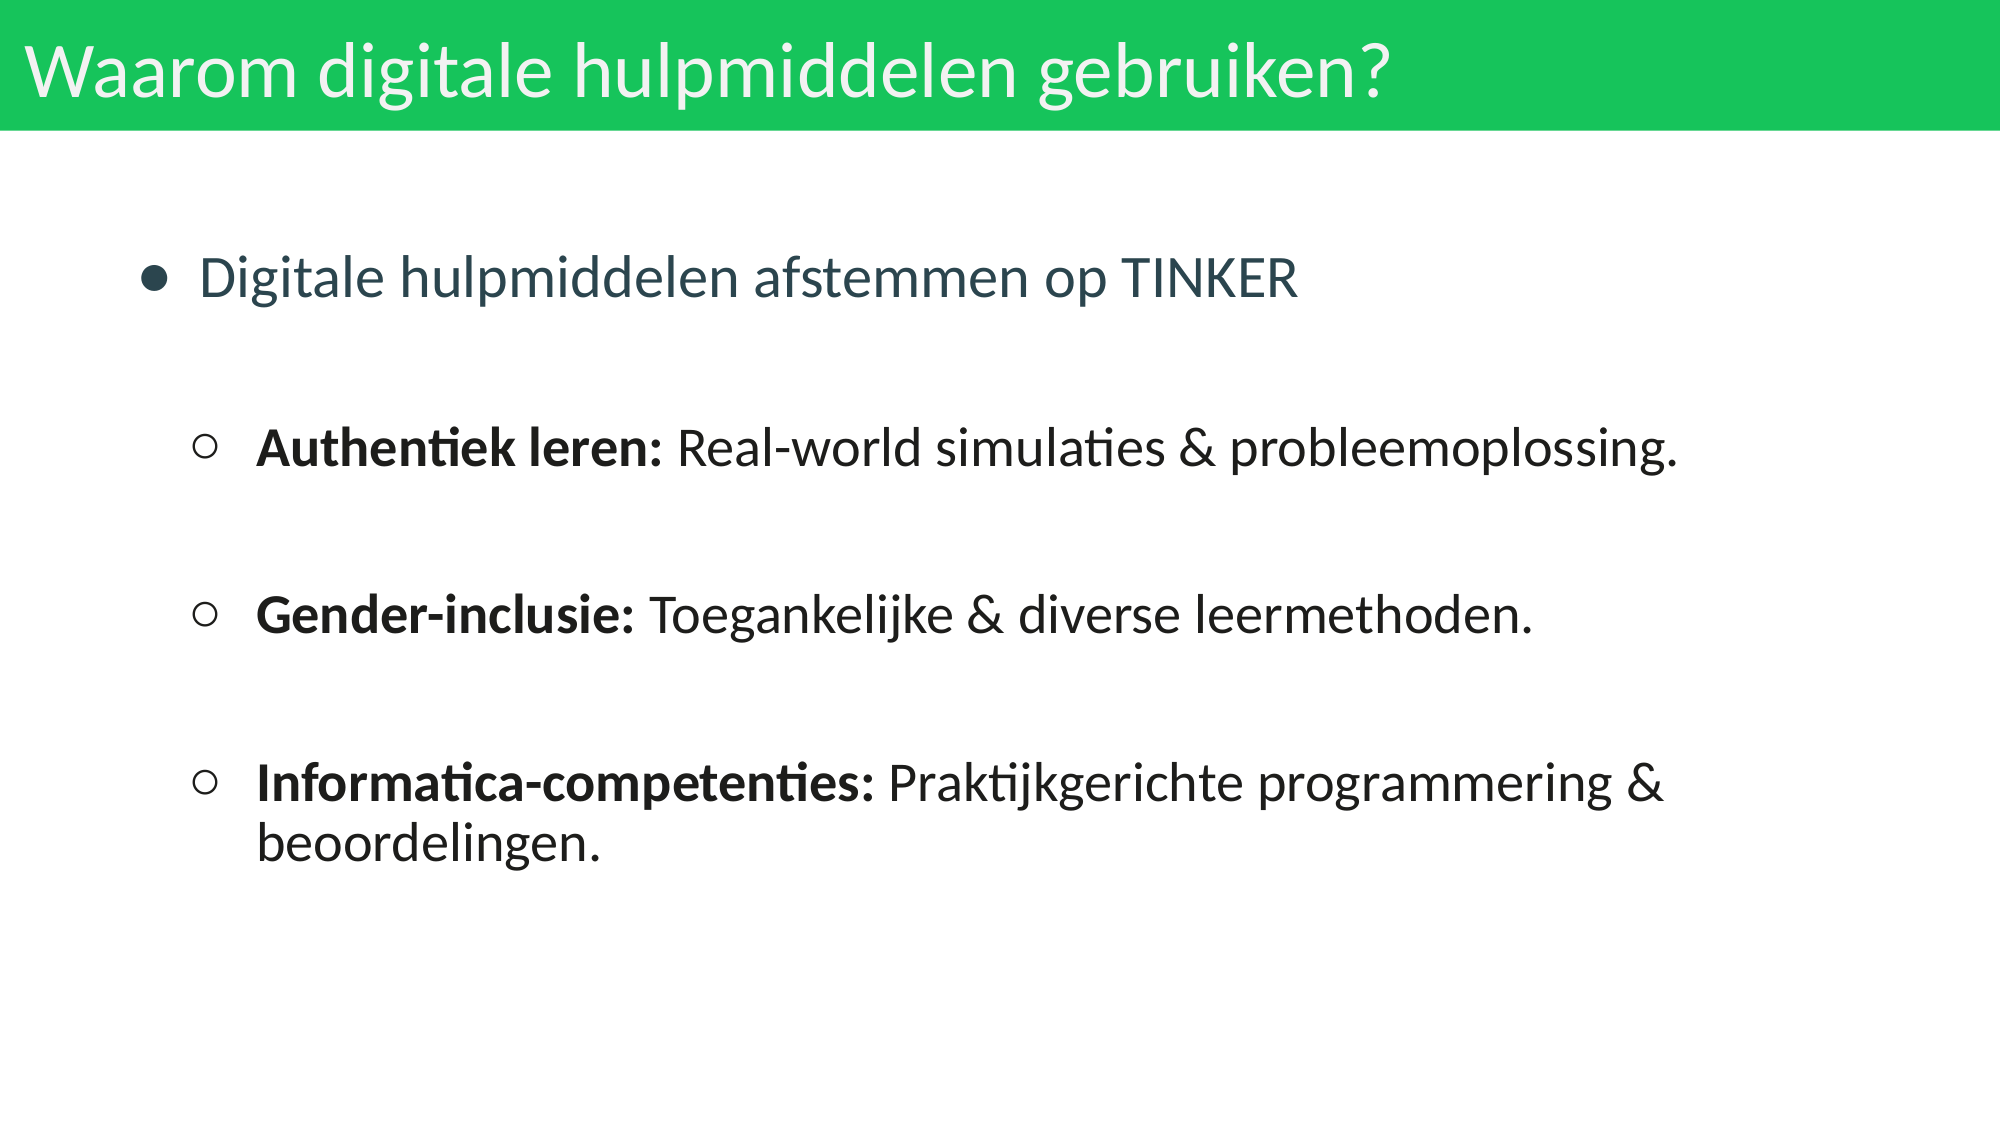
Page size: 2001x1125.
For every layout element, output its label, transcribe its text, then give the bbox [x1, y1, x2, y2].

list Digitale hulpmiddelen afstemmen op TINKER Authentiek leren: Real-world simulaties & probleemoplossing. Gender-inclusie: Toegankelijke & diverse leermethoden. Informatica-competenties: Praktijkgerichte programmering & beoordelingen. [16, 144, 1976, 1108]
title Waarom digitale hulpmiddelen gebruiken? [16, 13, 1976, 131]
